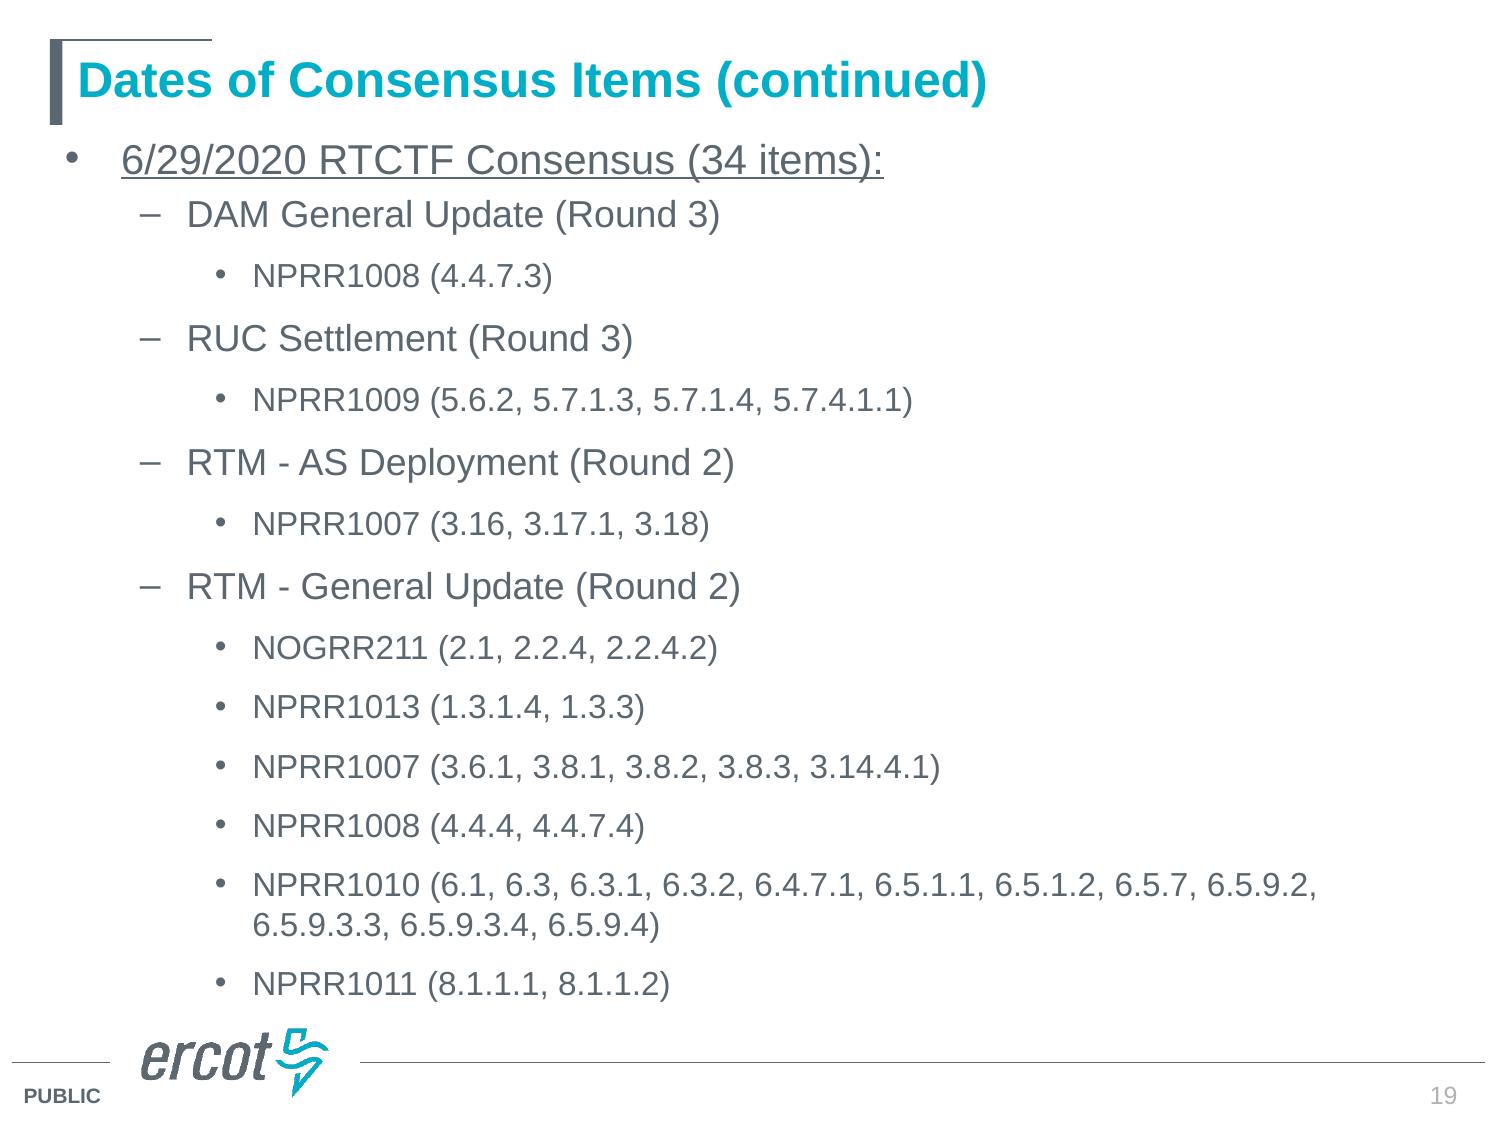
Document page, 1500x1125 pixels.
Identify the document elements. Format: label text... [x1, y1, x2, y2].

title Dates of Consensus Items (continued) [62, 39, 1450, 125]
list 6/29/2020 RTCTF Consensus (34 items): DAM General Update (Round 3) NPRR1008 (4.4.7.3) RUC Settlement (Round 3) NPRR1009 (5.6.2, 5.7.1.3, 5.7.1.4, 5.7.4.1.1) RTM - AS Deployment (Round 2) NPRR1007 (3.16, 3.17.1, 3.18) RTM - General Update (Round 2) NOGRR211 (2.1, 2.2.4, 2.2.4.2) NPRR1013 (1.3.1.4, 1.3.3) NPRR1007 (3.6.1, 3.8.1, 3.8.2, 3.8.3, 3.14.4.1) NPRR1008 (4.4.4, 4.4.7.4) NPRR1010 (6.1, 6.3, 6.3.1, 6.3.2, 6.4.7.1, 6.5.1.1, 6.5.1.2, 6.5.7, 6.5.9.2, 6.5.9.3.3, 6.5.9.3.4, 6.5.9.4) NPRR1011 (8.1.1.1, 8.1.1.2) [50, 125, 1450, 954]
slide_number 19 [1400, 1076, 1488, 1113]
picture [137, 1024, 332, 1100]
